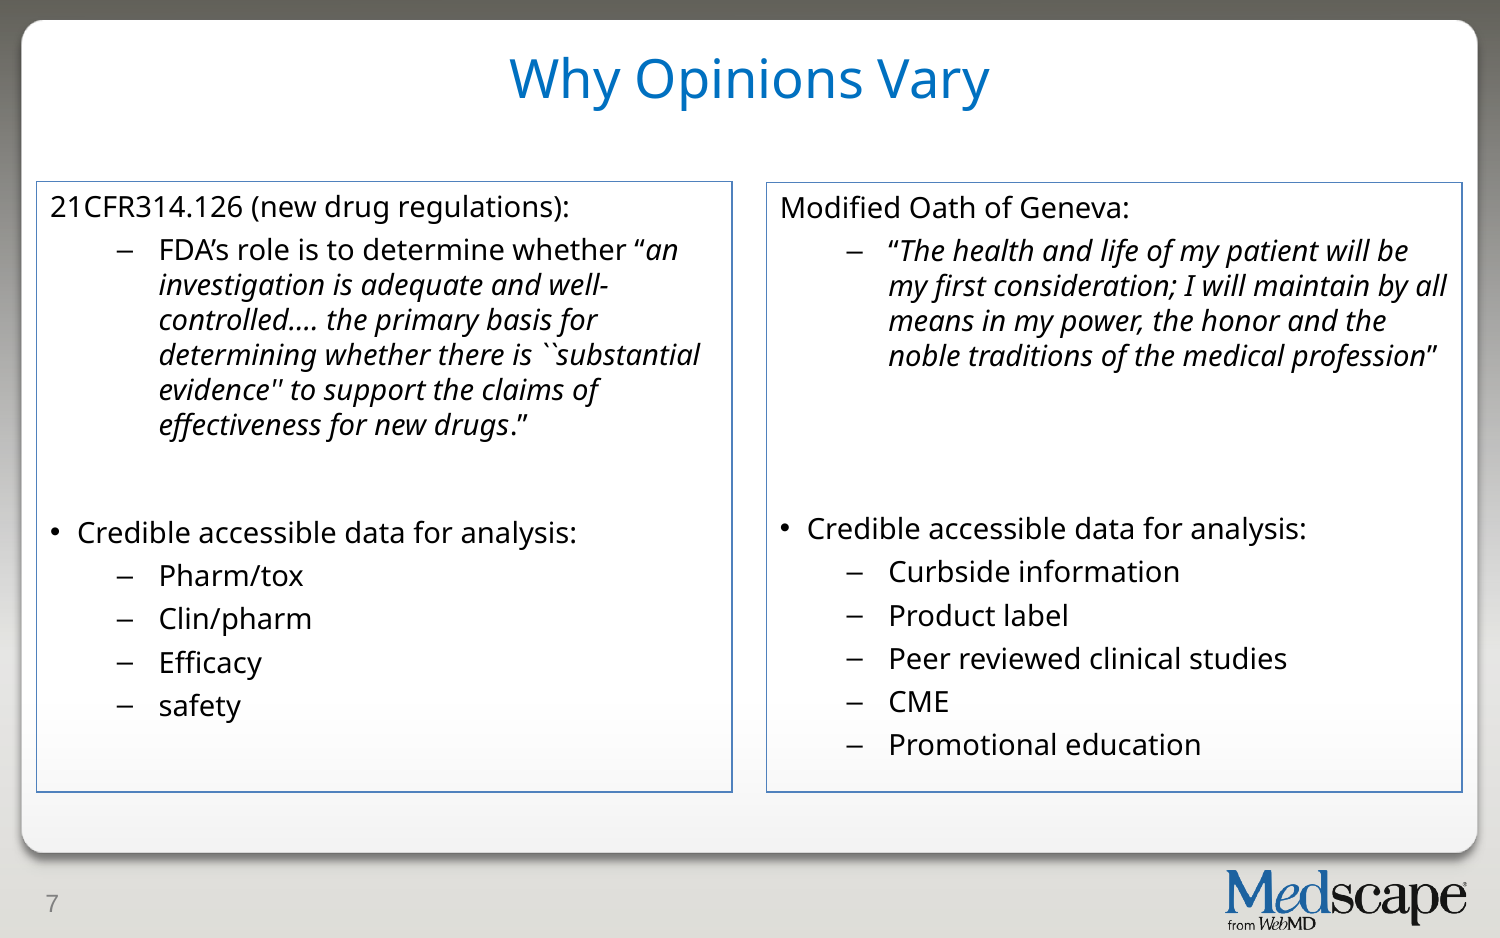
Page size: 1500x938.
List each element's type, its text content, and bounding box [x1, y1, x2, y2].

list 21CFR314.126 (new drug regulations): FDA’s role is to determine whether “an investigation is adequate and well-controlled…. the primary basis for determining whether there is ``substantial evidence'' to support the claims of effectiveness for new drugs.” Credible accessible data for analysis: Pharm/tox Clin/pharm Efficacy safety [36, 181, 733, 793]
title Why Opinions Vary [74, 37, 1426, 125]
text_box Modified Oath of Geneva: “The health and life of my patient will be my first consideration; I will maintain by all means in my power, the honor and the noble traditions of the medical profession” Credible accessible data for analysis: Curbside information Product label Peer reviewed clinical studies CME Promotional education [766, 182, 1462, 792]
picture [0, 0, 1500, 938]
